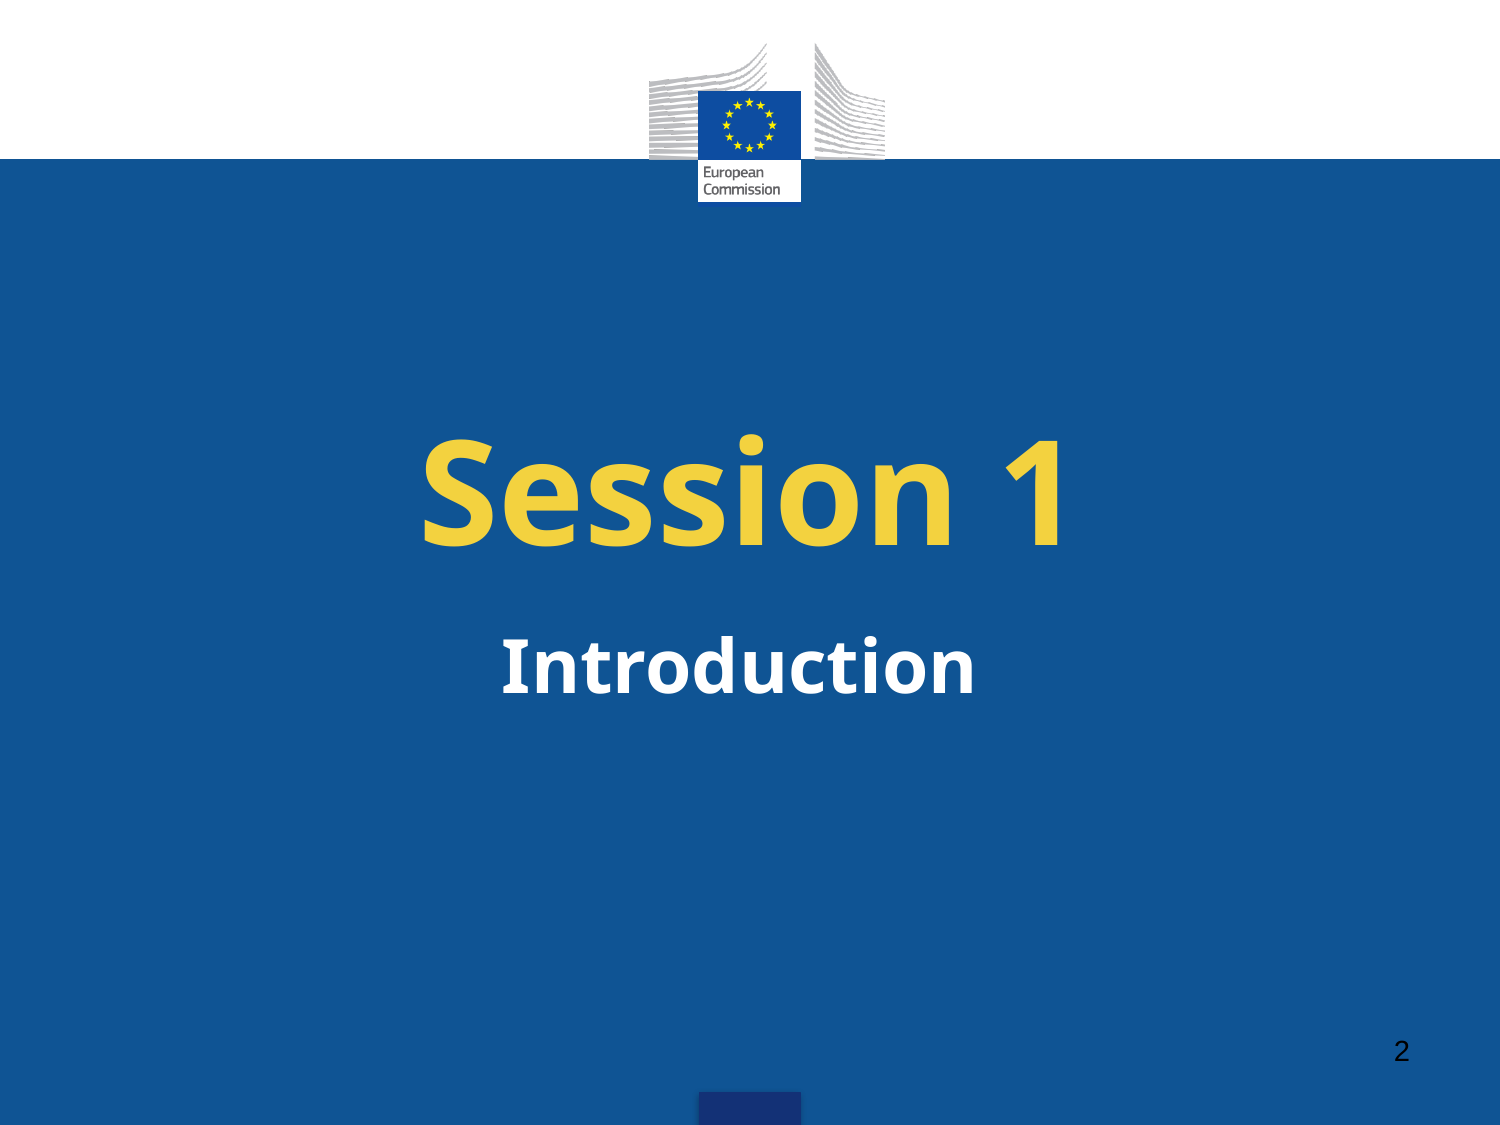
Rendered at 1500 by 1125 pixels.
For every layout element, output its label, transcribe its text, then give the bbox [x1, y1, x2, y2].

slide_number 2 [1074, 1024, 1426, 1103]
title Session 1 [0, 421, 1500, 552]
subtitle Introduction [0, 610, 1500, 895]
